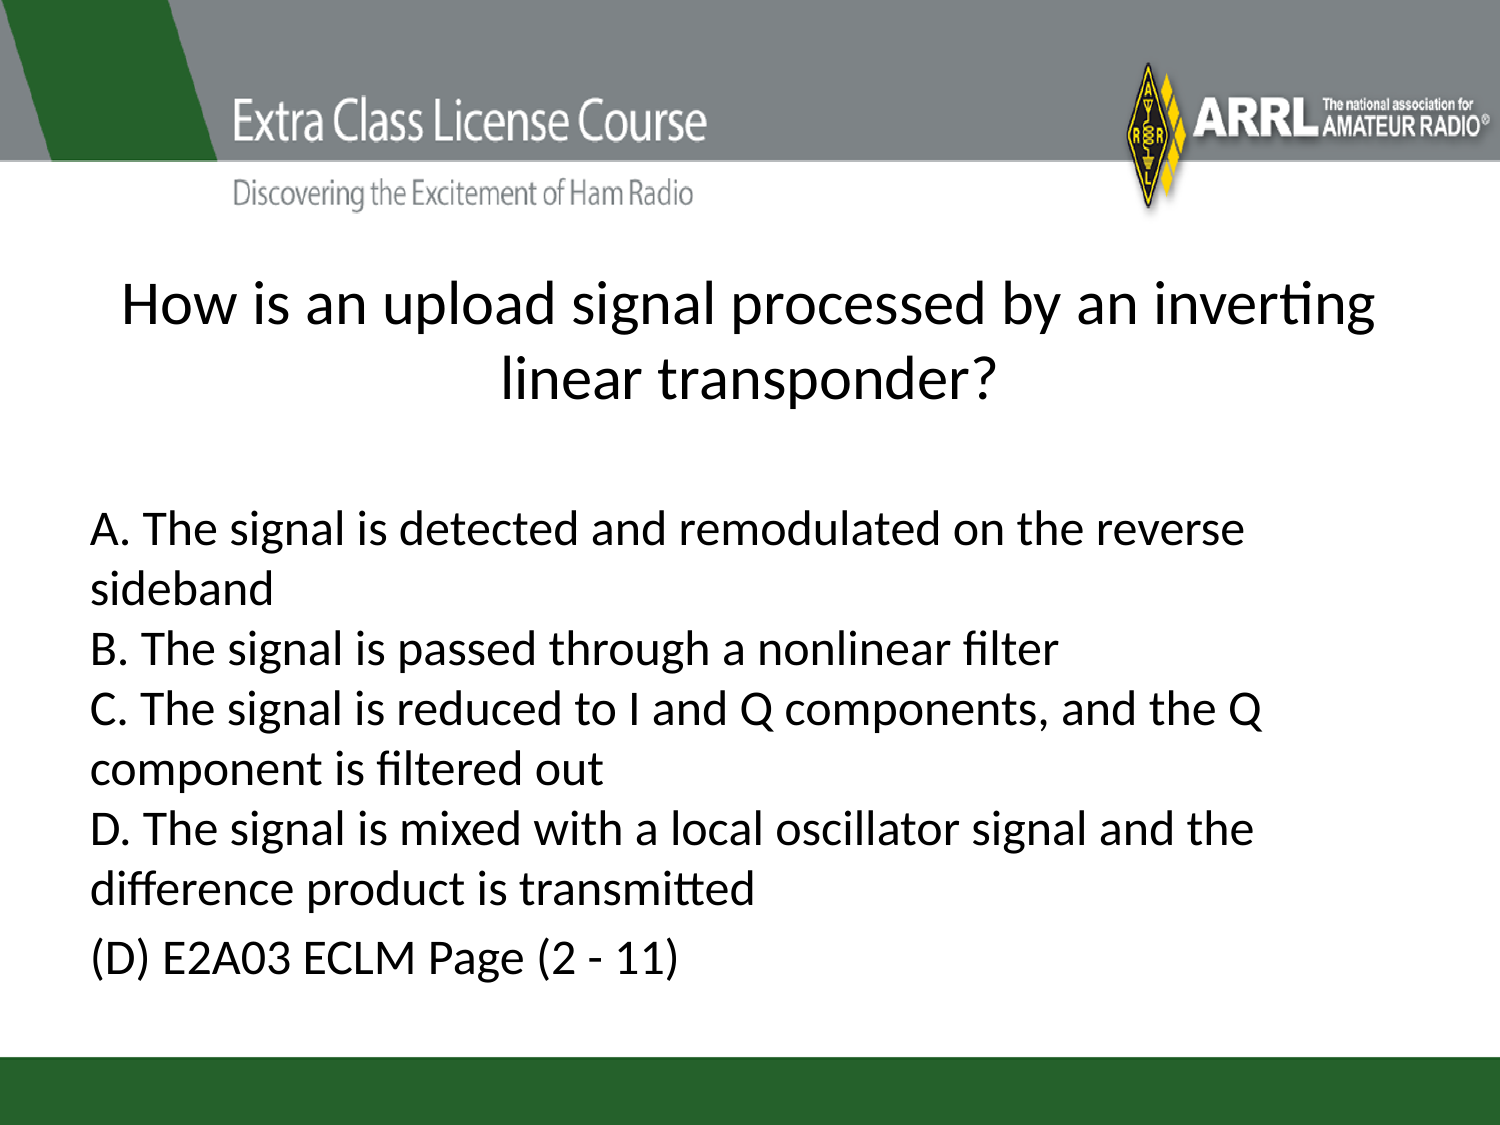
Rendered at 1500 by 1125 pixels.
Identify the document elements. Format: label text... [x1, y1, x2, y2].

picture [0, 0, 1500, 1125]
list A. The signal is detected and remodulated on the reverse sideband B. The signal is passed through a nonlinear filter C. The signal is reduced to I and Q components, and the Q component is filtered out D. The signal is mixed with a local oscillator signal and the difference product is transmitted (D) E2A03 ECLM Page (2 - 11) [75, 487, 1425, 1005]
title How is an upload signal processed by an inverting linear transponder? [75, 254, 1425, 435]
